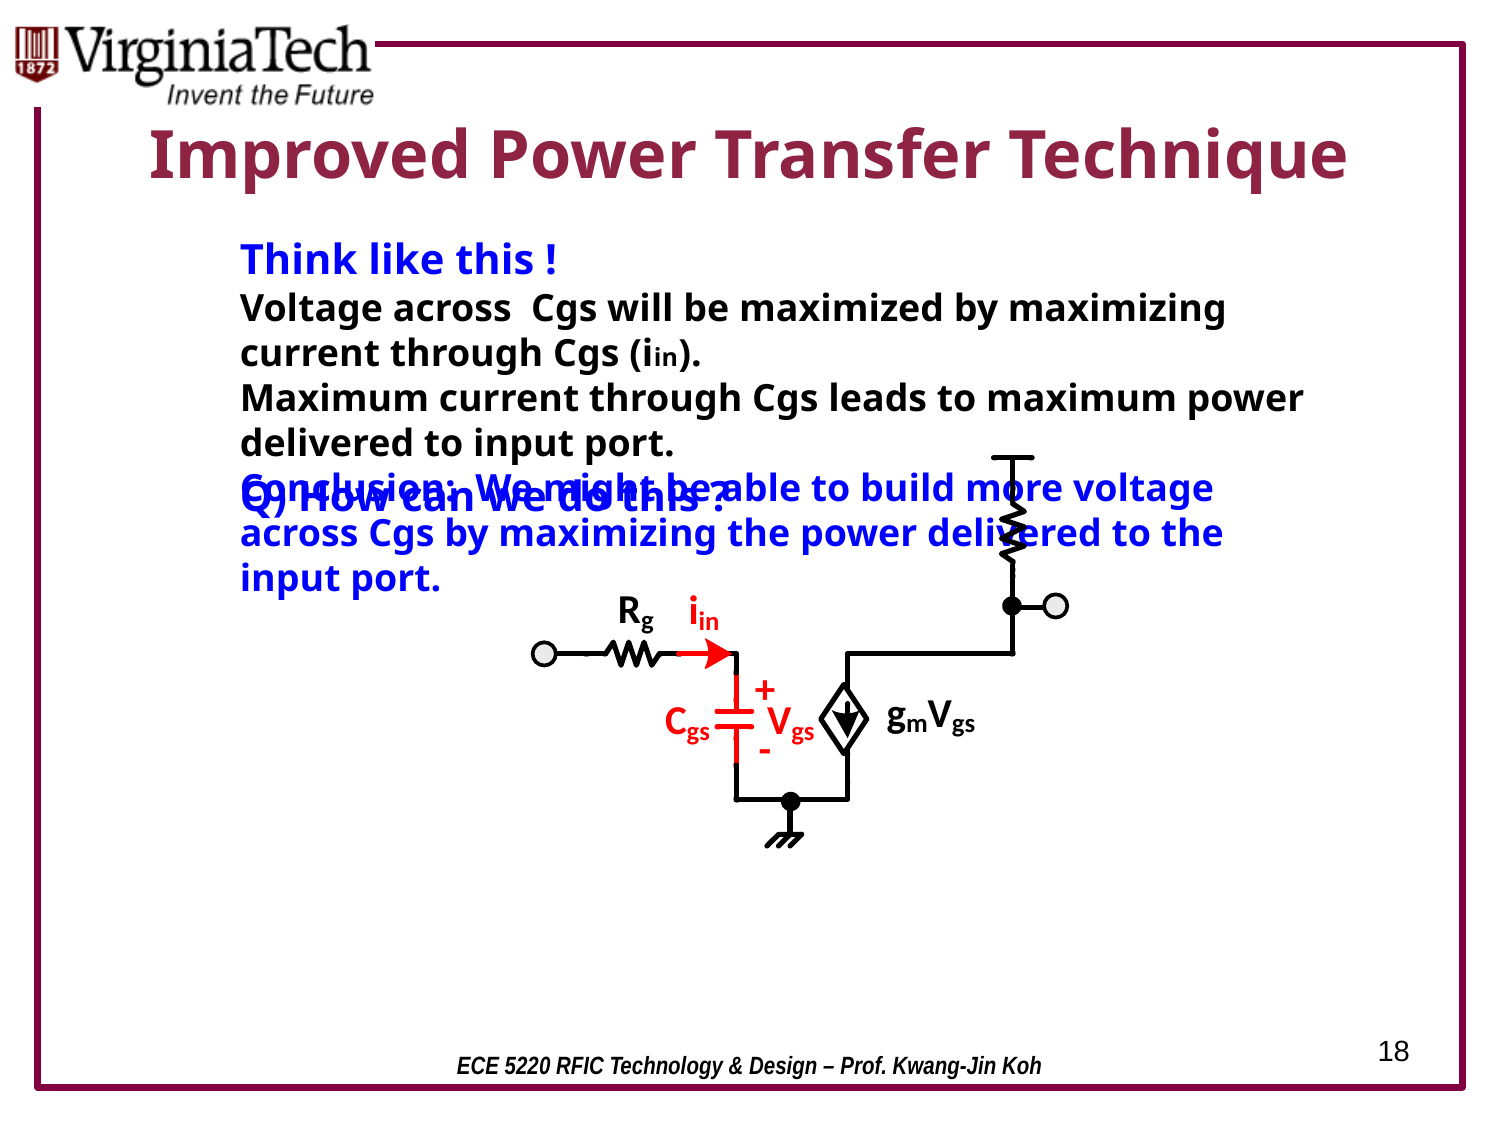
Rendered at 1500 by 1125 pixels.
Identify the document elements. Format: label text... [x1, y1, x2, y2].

text_box Q) How can we do this ? [224, 462, 519, 528]
text_box Think like this ! [224, 224, 973, 290]
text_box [524, 449, 1076, 854]
title Improved Power Transfer Technique [75, 104, 1425, 213]
text_box Voltage across Cgs will be maximized by maximizing current through Cgs (iin). Maximum current through Cgs leads to maximum power delivered to input port. Conclusion: We might be able to build more voltage across Cgs by maximizing the power delivered to the input port. [224, 276, 1338, 606]
picture [15, 24, 375, 107]
slide_number 18 [1074, 1024, 1425, 1103]
